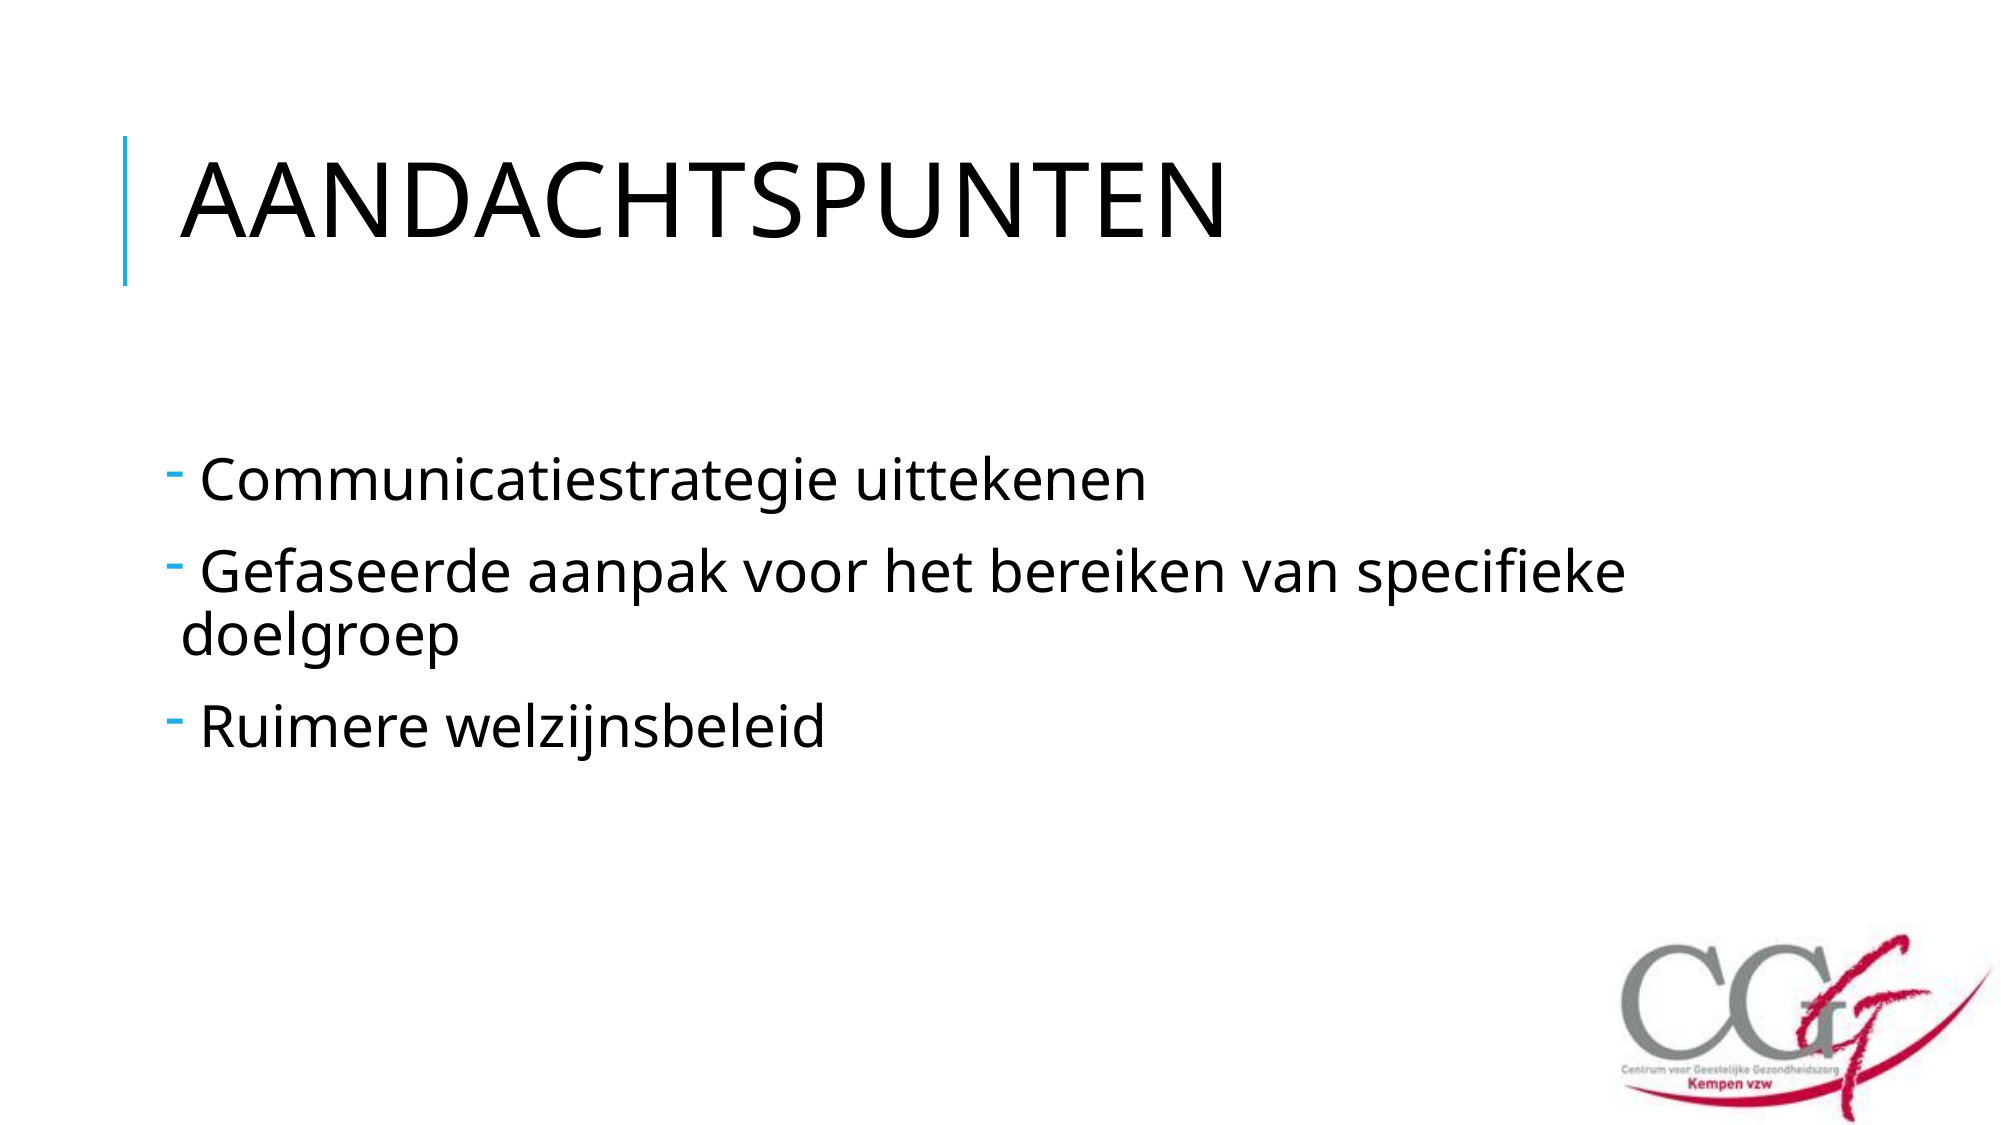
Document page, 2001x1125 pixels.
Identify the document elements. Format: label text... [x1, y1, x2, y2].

picture [1609, 924, 2000, 1125]
list Communicatiestrategie uittekenen Gefaseerde aanpak voor het bereiken van specifieke doelgroep Ruimere welzijnsbeleid [157, 358, 1798, 1005]
title aandachtspunten [165, 84, 1761, 331]
